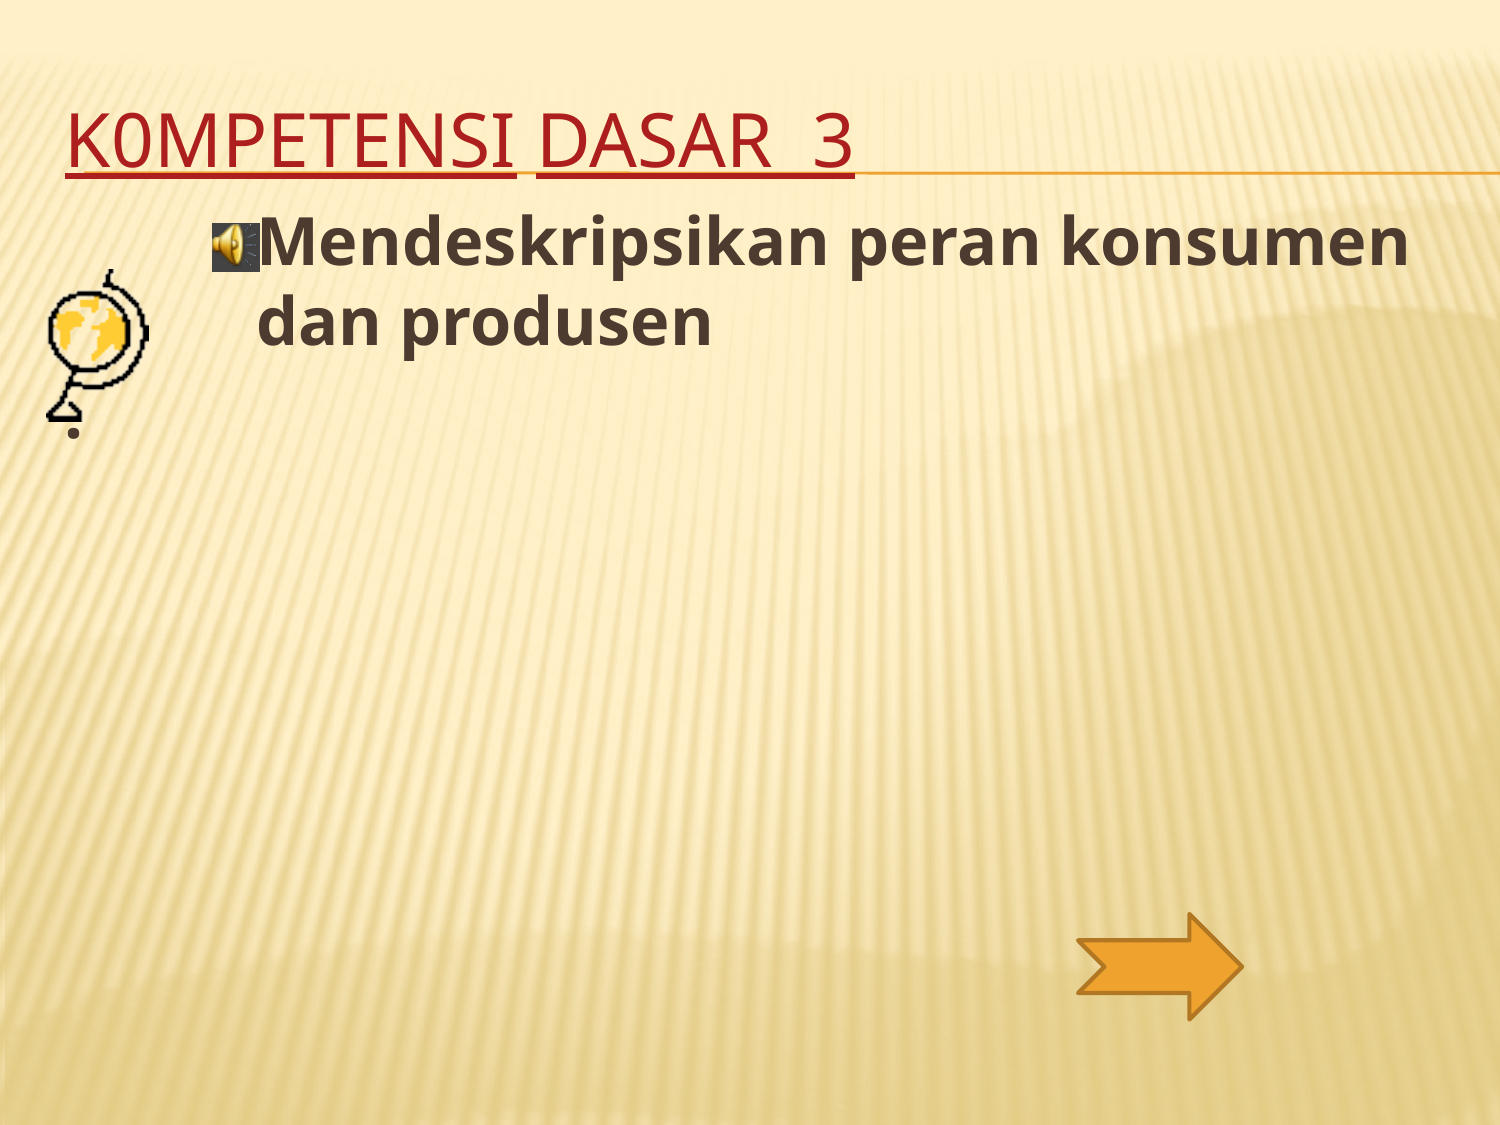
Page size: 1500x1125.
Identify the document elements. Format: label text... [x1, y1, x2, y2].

picture [210, 222, 262, 273]
title K0MPETENSI DASAR 3 [50, 75, 1475, 191]
picture [46, 269, 149, 423]
text_box [1076, 912, 1245, 1022]
list Mendeskripsikan peran konsumen dan produsen . [50, 191, 1475, 934]
